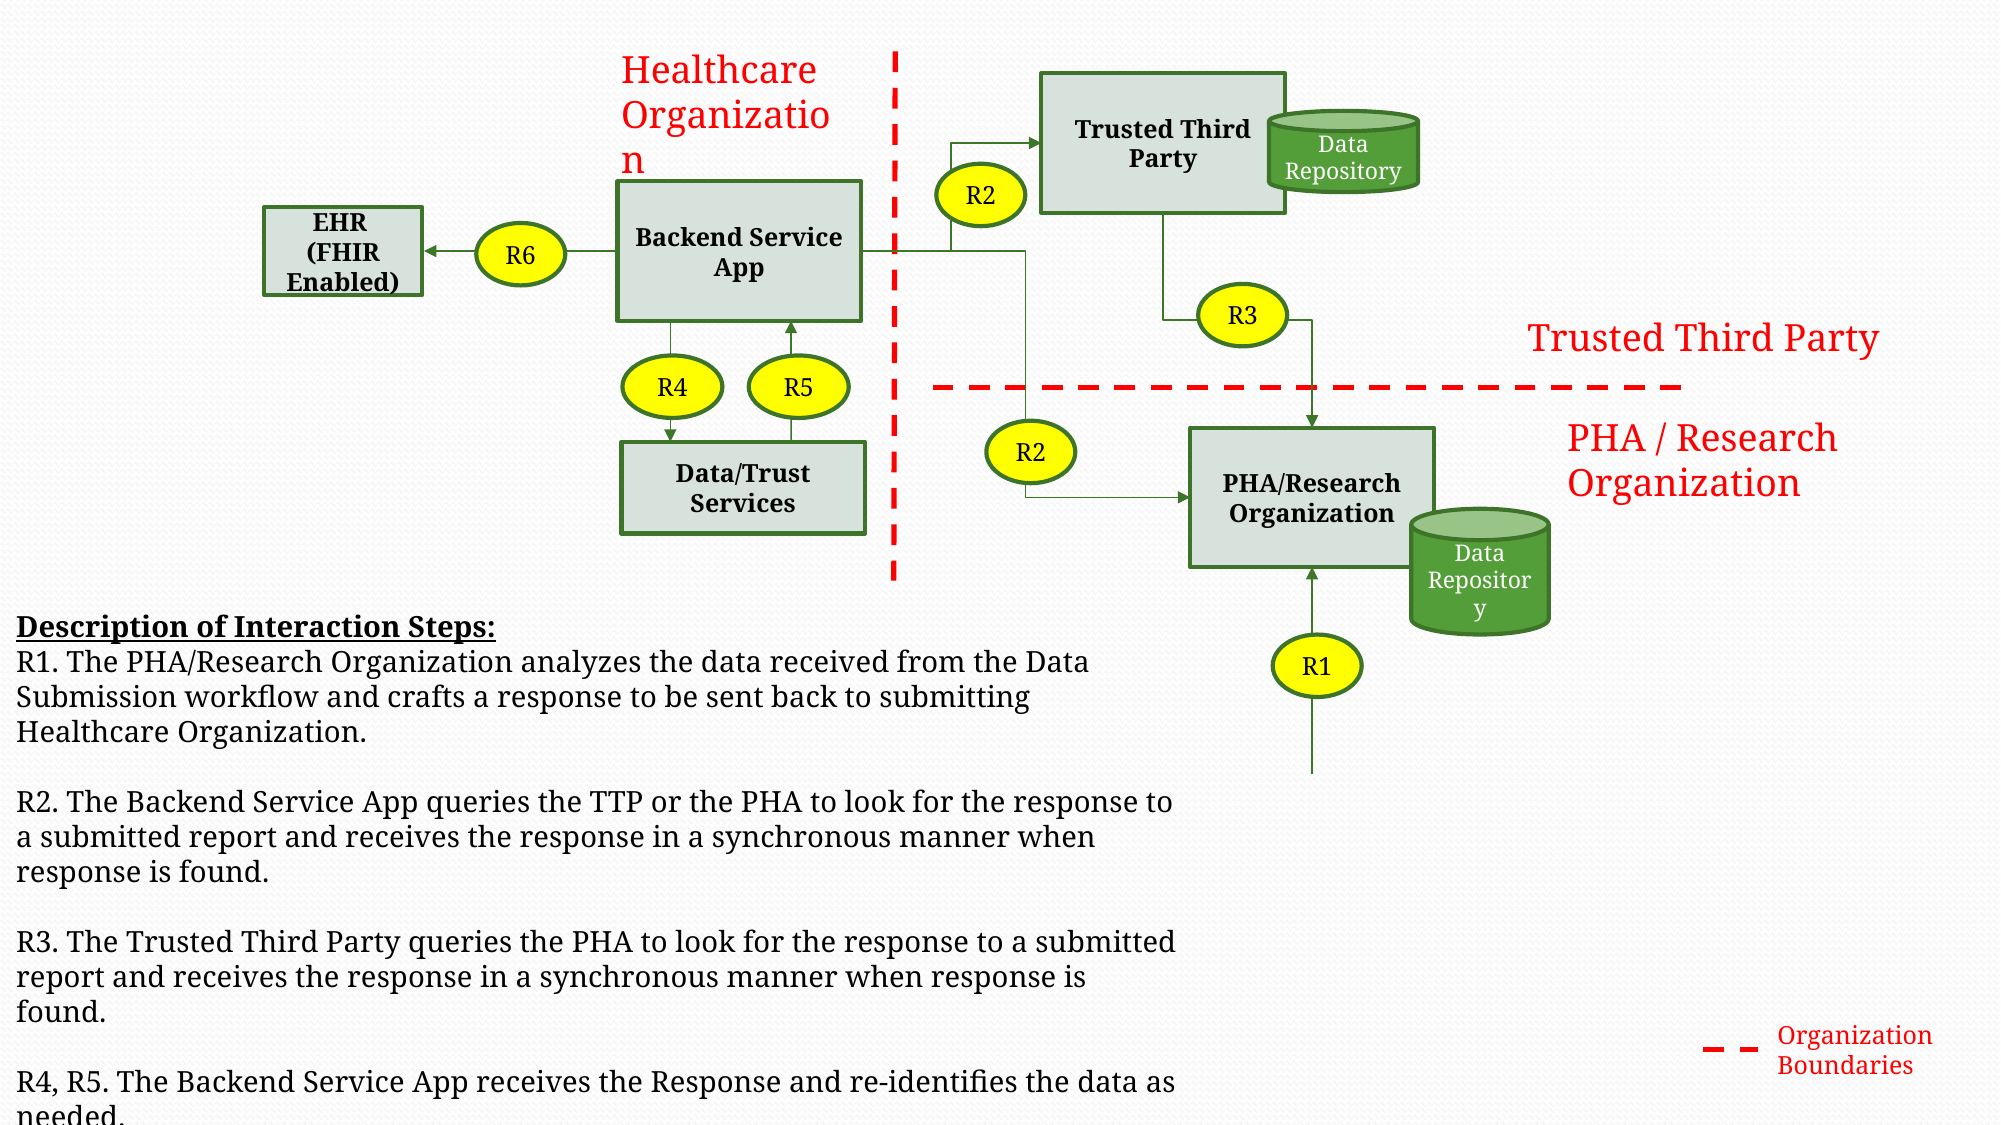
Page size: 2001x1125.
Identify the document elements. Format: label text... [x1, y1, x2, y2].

text_box R4 [671, 353, 725, 421]
text_box R1 [1314, 632, 1364, 700]
text_box Backend Service App [615, 189, 854, 323]
text_box Trusted Third Party [1512, 306, 1961, 367]
text_box PHA/Research Organization [1188, 426, 1436, 569]
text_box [860, 250, 1191, 498]
text_box Description of Interaction Steps: R1. The PHA/Research Organization analyzes the data received from the Data Submission workflow and crafts a response to be sent back to submitting Healthcare Organization. R2. The Backend Service App queries the TTP or the PHA to look for the response to a submitted report and receives the response in a synchronous manner when response is found. R3. The Trusted Third Party queries the PHA to look for the response to a submitted report and receives the response in a synchronous manner when response is found. R4, R5. The Backend Service App receives the Response and re-identifies the data as needed. R6. The Backend Service App forwards the response back to the EHR. [1, 601, 1199, 1125]
text_box R6 [474, 260, 567, 288]
text_box R1 [1270, 633, 1309, 699]
text_box R5 [746, 353, 789, 420]
text_box R6 [474, 220, 567, 250]
text_box Organization Boundaries [1762, 1012, 2000, 1088]
text_box PHA / Research Organization [1552, 406, 2000, 512]
text_box R4 [620, 353, 668, 420]
text_box Data Repository [1409, 506, 1551, 637]
text_box Data Repository [1266, 108, 1421, 195]
text_box Trusted Third Party [1039, 71, 1287, 215]
text_box R5 [793, 353, 851, 421]
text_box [1129, 245, 1346, 395]
text_box Healthcare Organization [606, 38, 863, 189]
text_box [860, 142, 1042, 250]
text_box EHR (FHIR Enabled) [262, 205, 424, 297]
text_box Data/Trust Services [619, 440, 867, 536]
